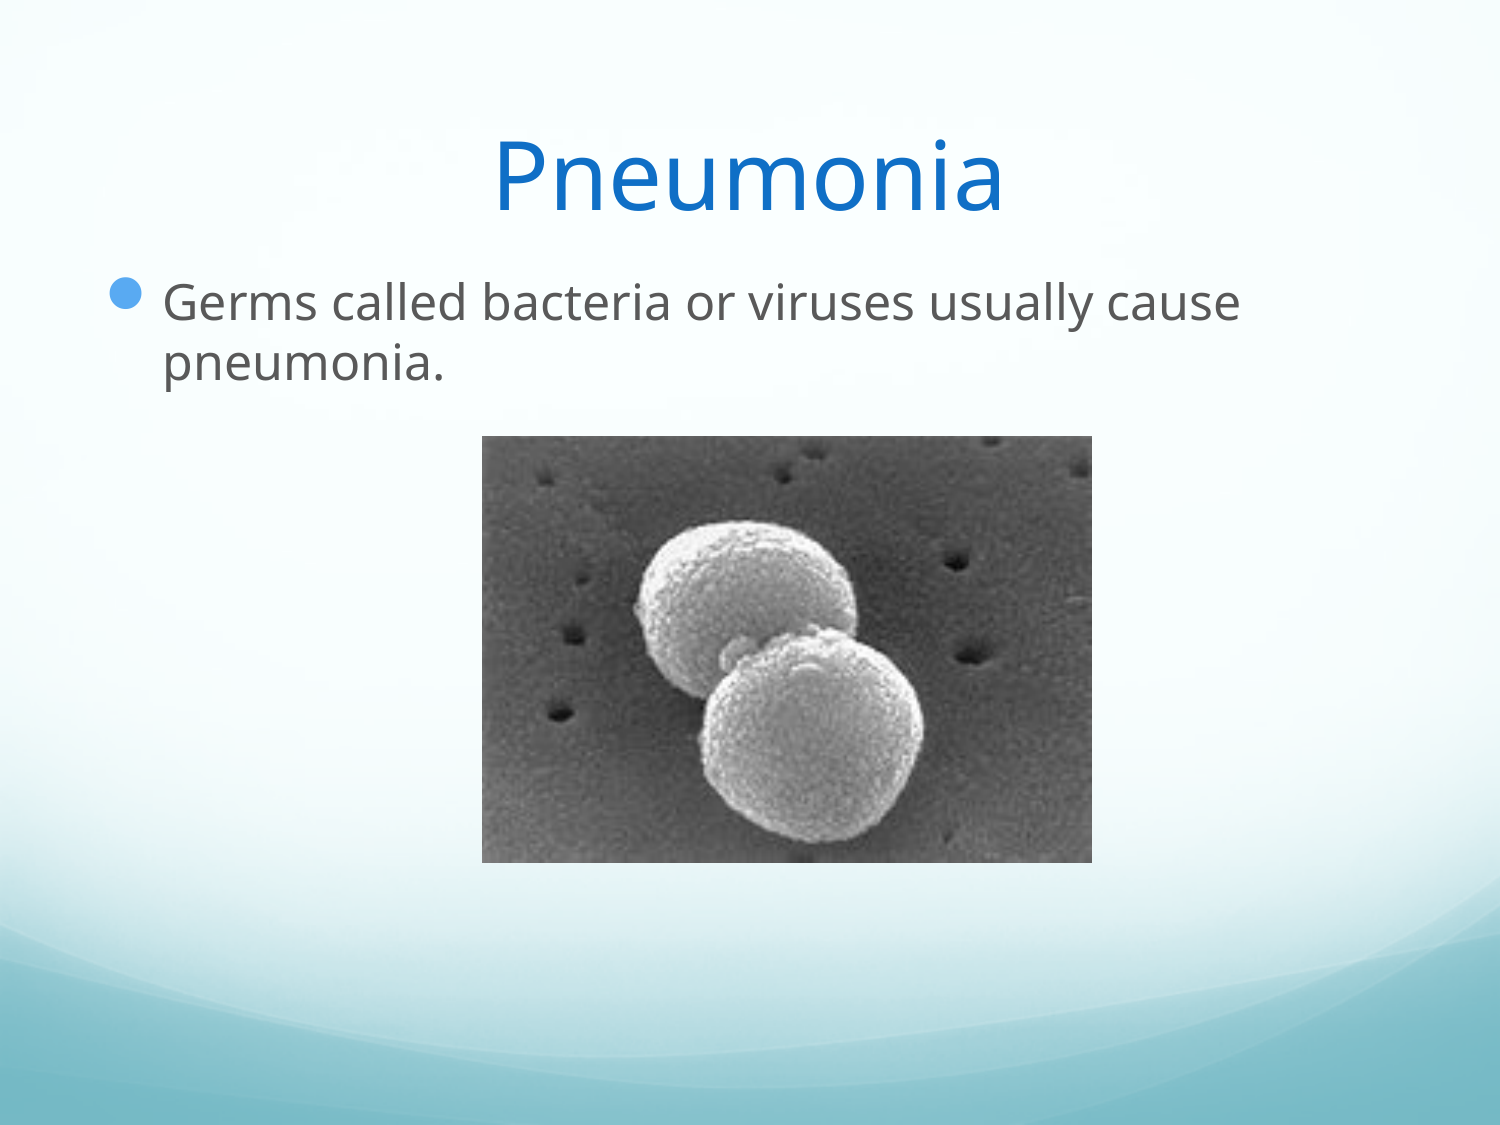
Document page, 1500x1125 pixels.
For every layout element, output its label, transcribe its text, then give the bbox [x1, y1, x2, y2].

title Pneumonia [90, 17, 1410, 237]
list Germs called bacteria or viruses usually cause pneumonia. [90, 262, 1410, 975]
picture [482, 435, 1093, 863]
